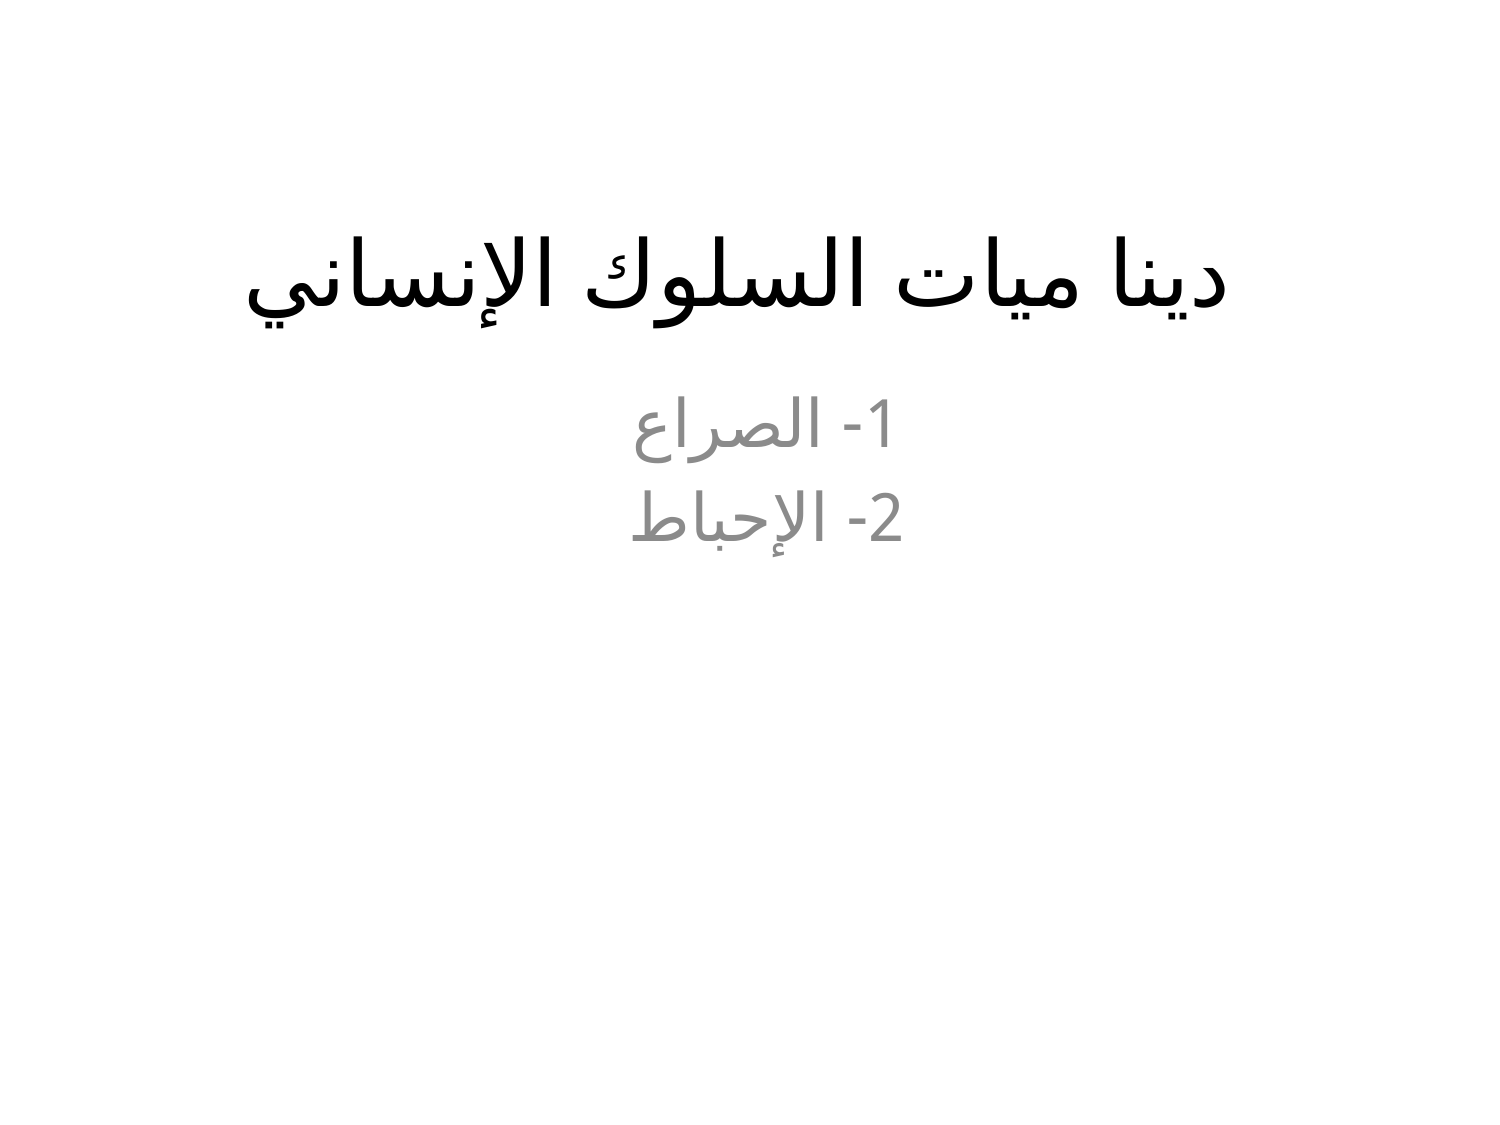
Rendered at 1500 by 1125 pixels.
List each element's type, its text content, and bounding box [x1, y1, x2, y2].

title دينا ميات السلوك الإنساني [100, 149, 1376, 391]
subtitle 1- الصراع 2- الإحباط [242, 373, 1293, 661]
